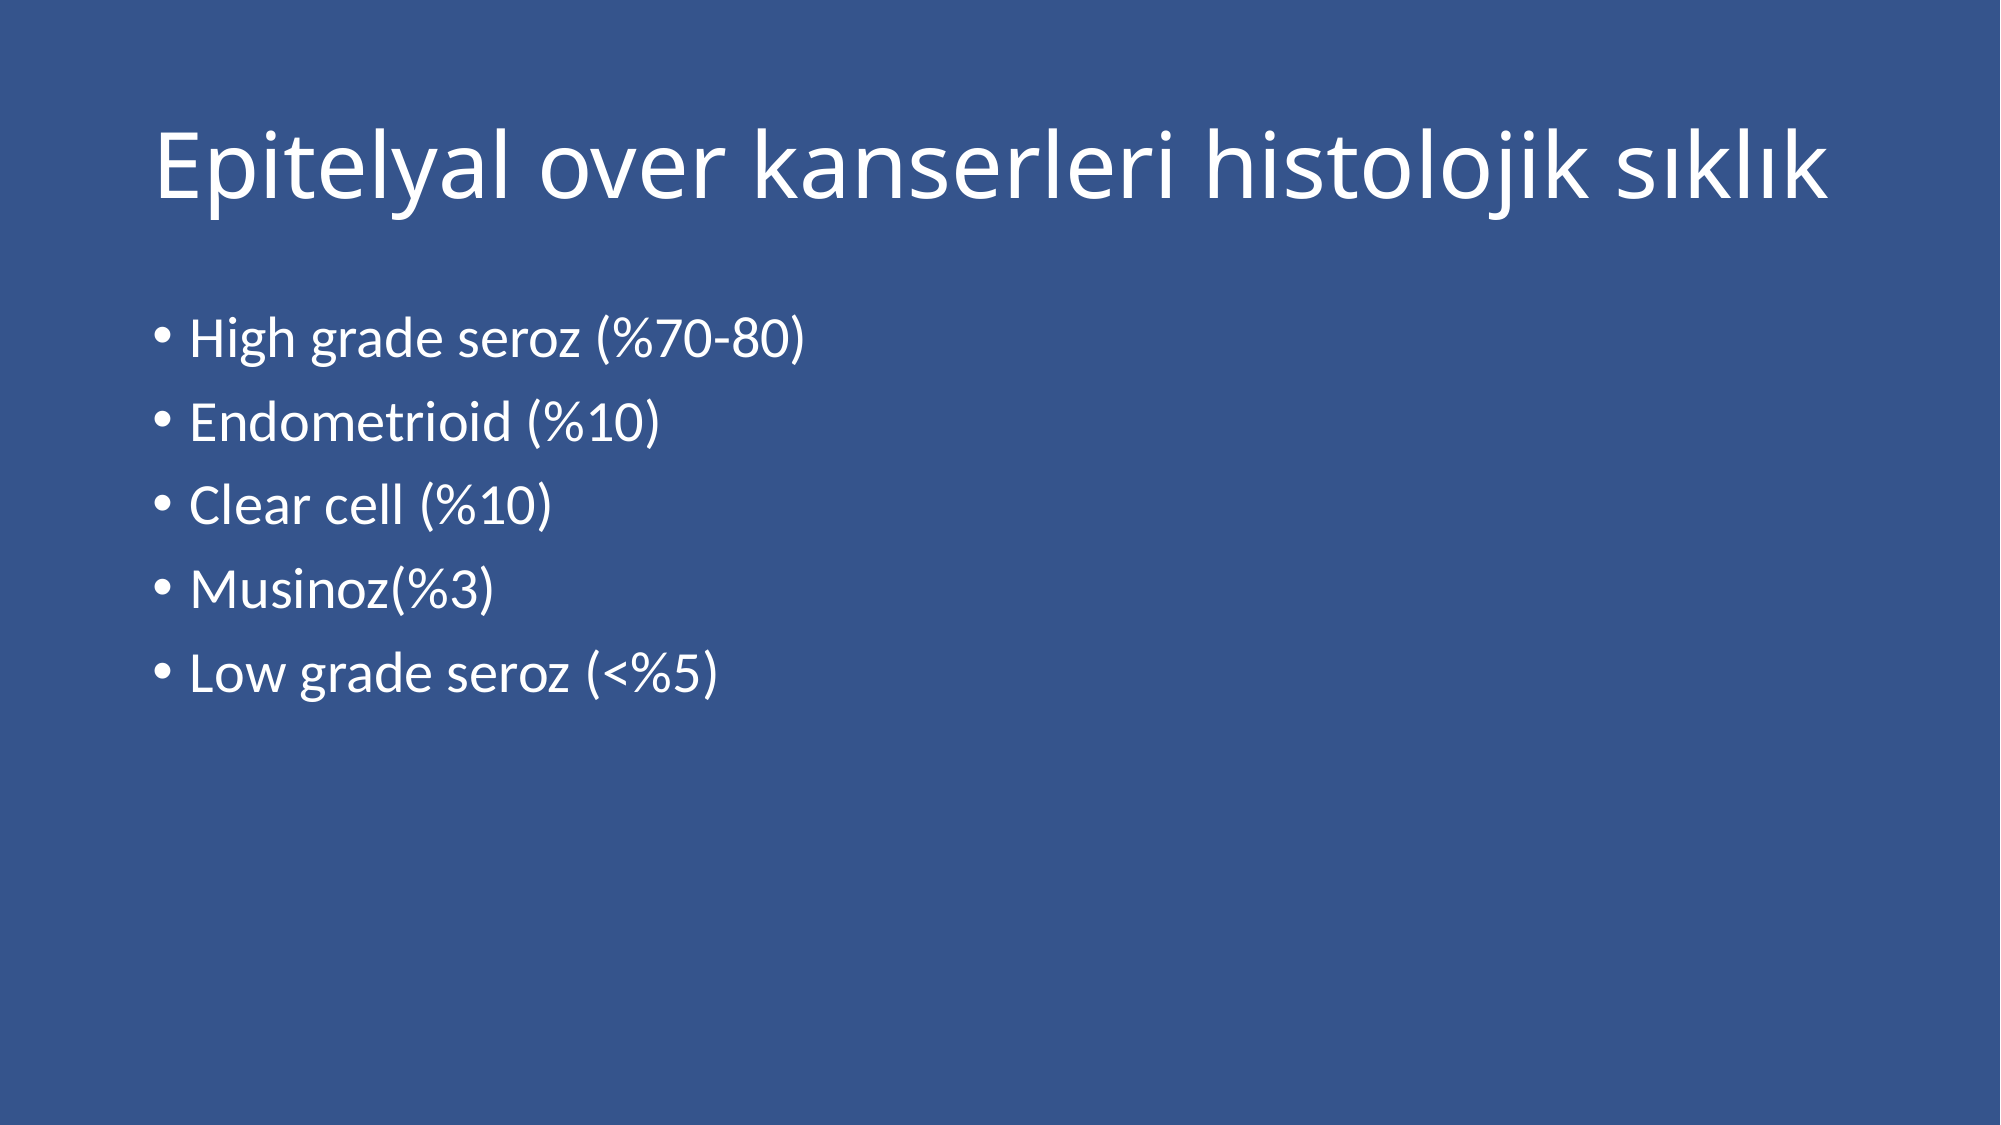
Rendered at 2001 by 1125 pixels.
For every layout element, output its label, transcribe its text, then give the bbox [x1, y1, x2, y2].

list High grade seroz (%70-80) Endometrioid (%10) Clear cell (%10) Musinoz(%3) Low grade seroz (<%5) [137, 299, 1863, 1014]
title Epitelyal over kanserleri histolojik sıklık [137, 59, 1863, 278]
